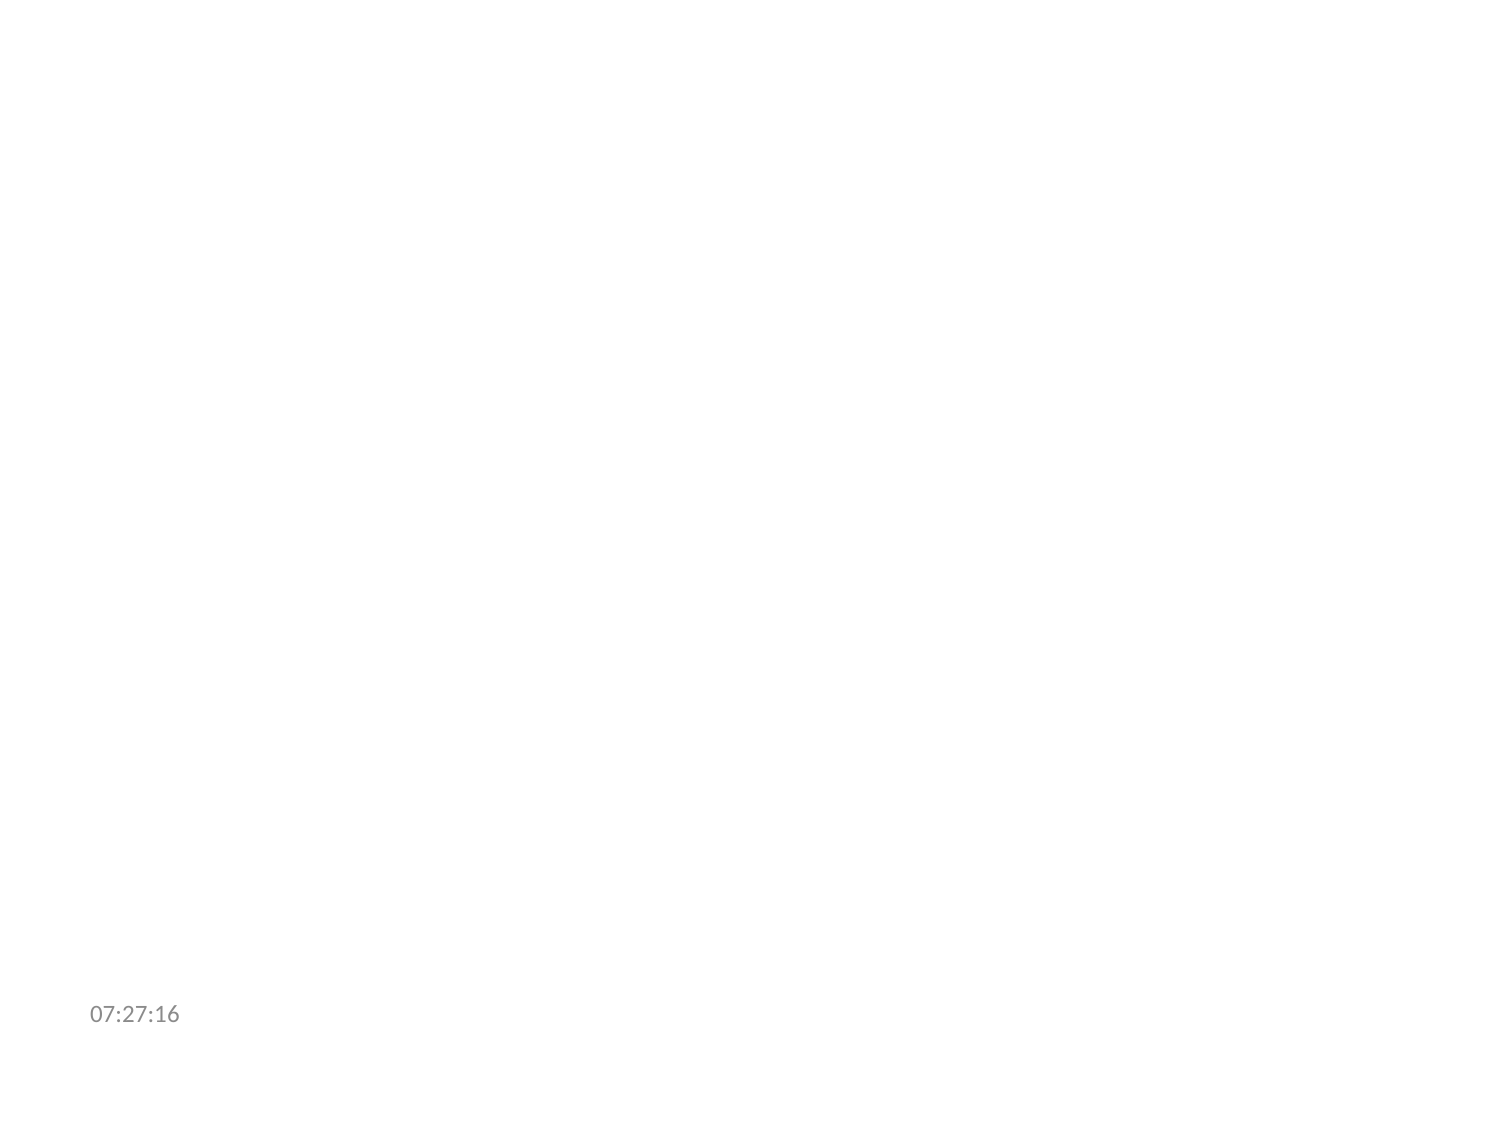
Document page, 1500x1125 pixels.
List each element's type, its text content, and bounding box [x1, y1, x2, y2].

text_box 15:35:09 [75, 982, 425, 1043]
